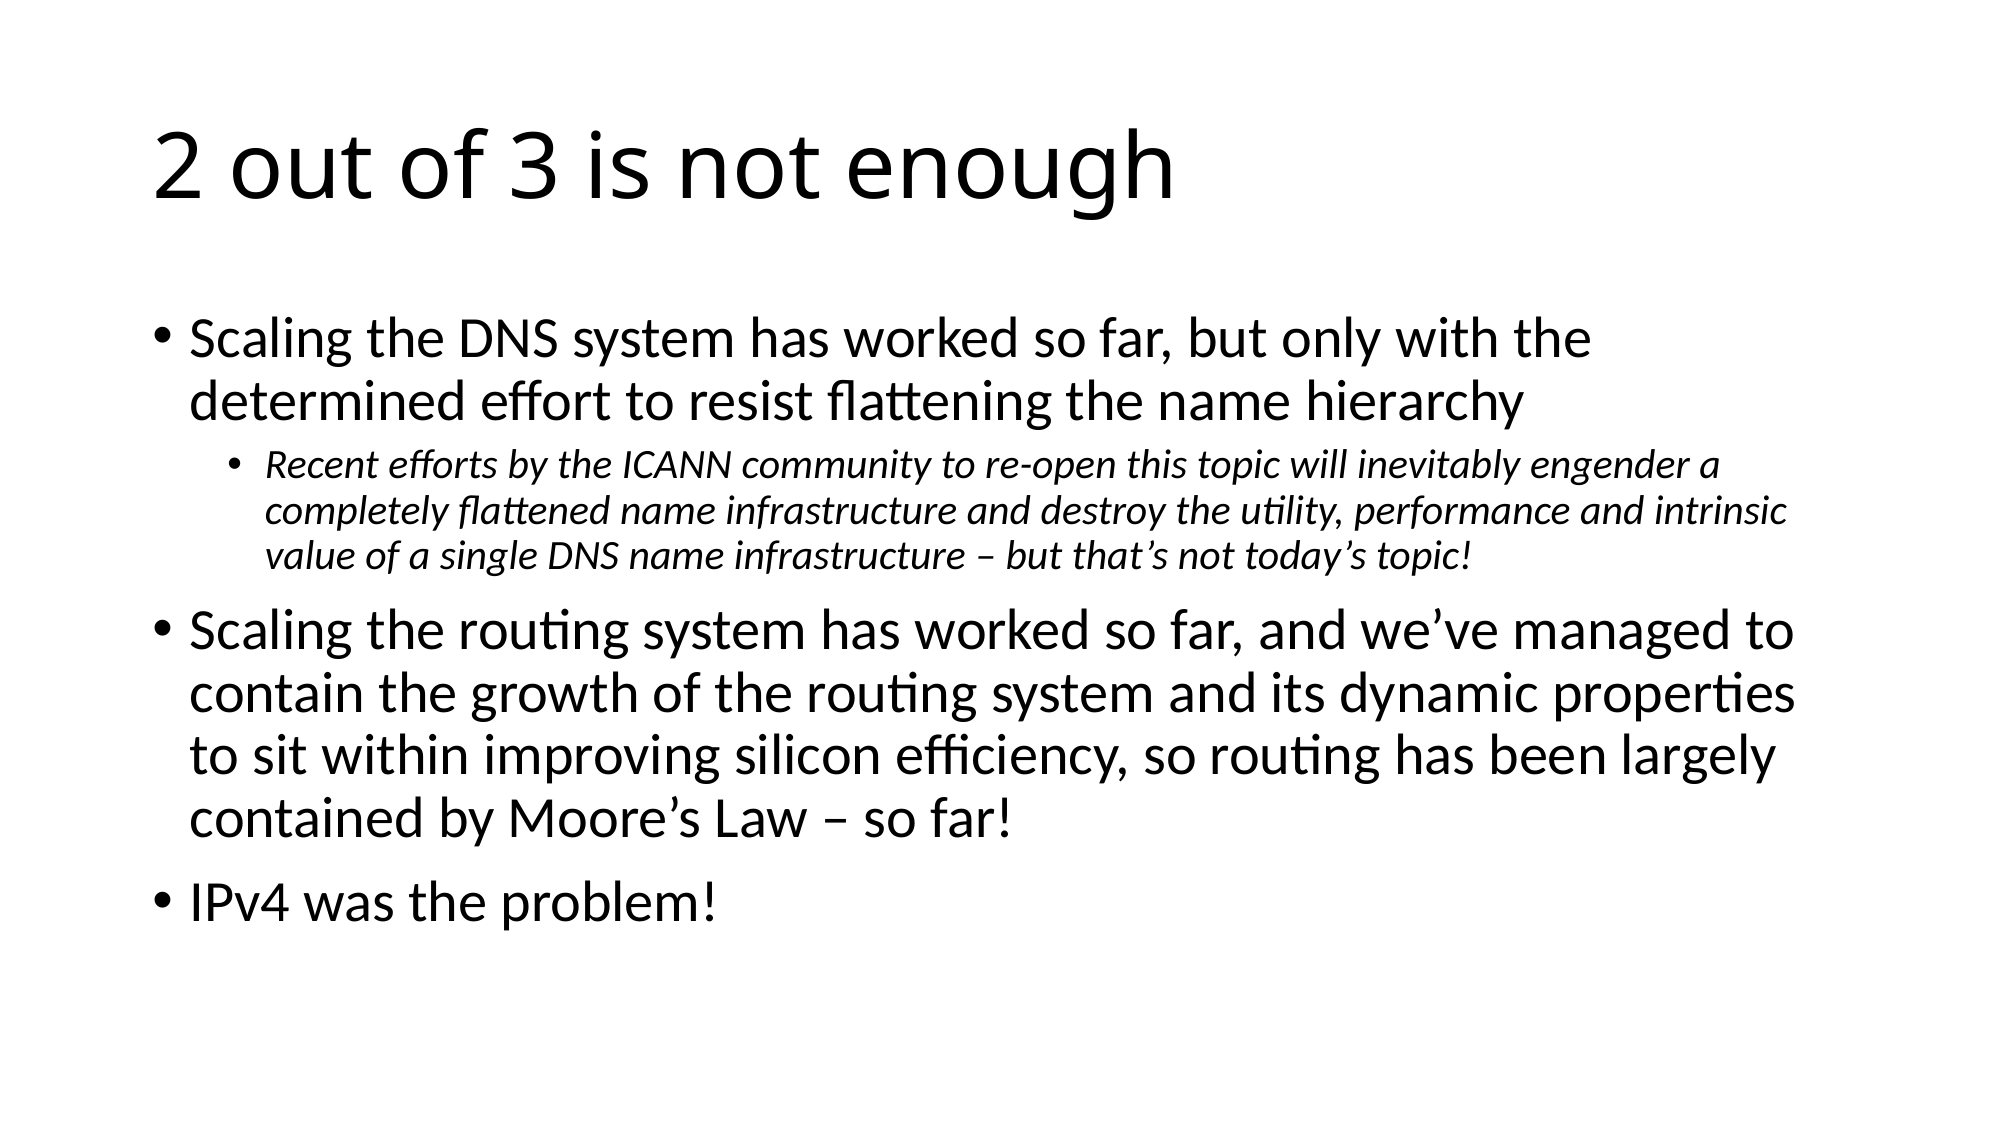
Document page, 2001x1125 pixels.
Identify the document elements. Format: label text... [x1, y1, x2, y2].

list Scaling the DNS system has worked so far, but only with the determined effort to resist flattening the name hierarchy Recent efforts by the ICANN community to re-open this topic will inevitably engender a completely flattened name infrastructure and destroy the utility, performance and intrinsic value of a single DNS name infrastructure – but that’s not today’s topic! Scaling the routing system has worked so far, and we’ve managed to contain the growth of the routing system and its dynamic properties to sit within improving silicon efficiency, so routing has been largely contained by Moore’s Law – so far! IPv4 was the problem! [137, 299, 1863, 1014]
title 2 out of 3 is not enough [137, 59, 1863, 278]
